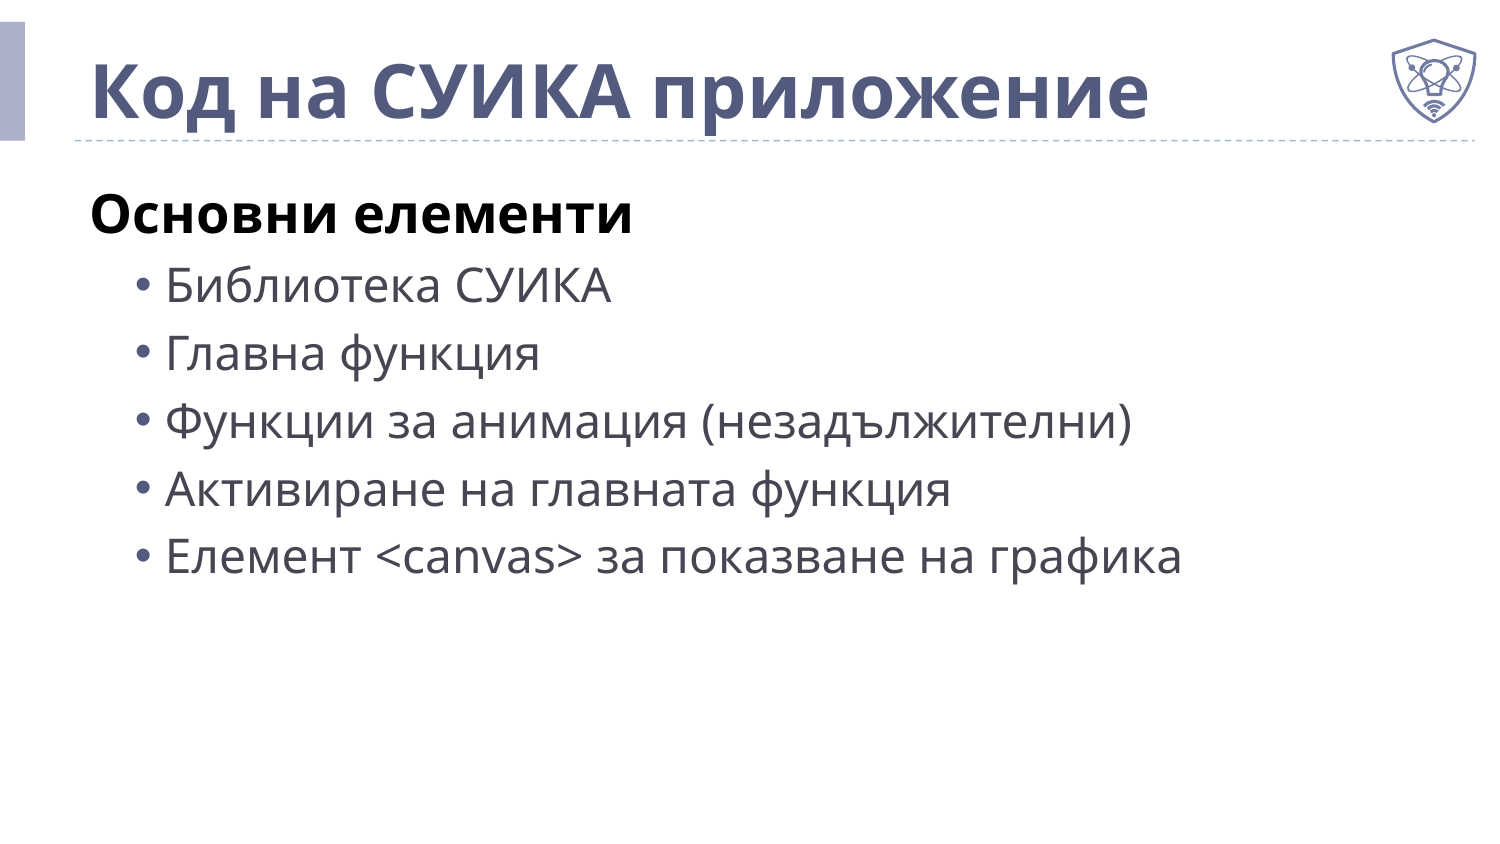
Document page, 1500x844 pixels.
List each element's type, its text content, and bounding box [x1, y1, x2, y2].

list Основни елементи Библиотека СУИКА Главна функция Функции за анимация (незадължителни) Активиране на главната функция Елемент <canvas> за показване на графика [75, 171, 1475, 835]
title Код на СУИКА приложение [75, 18, 1475, 141]
